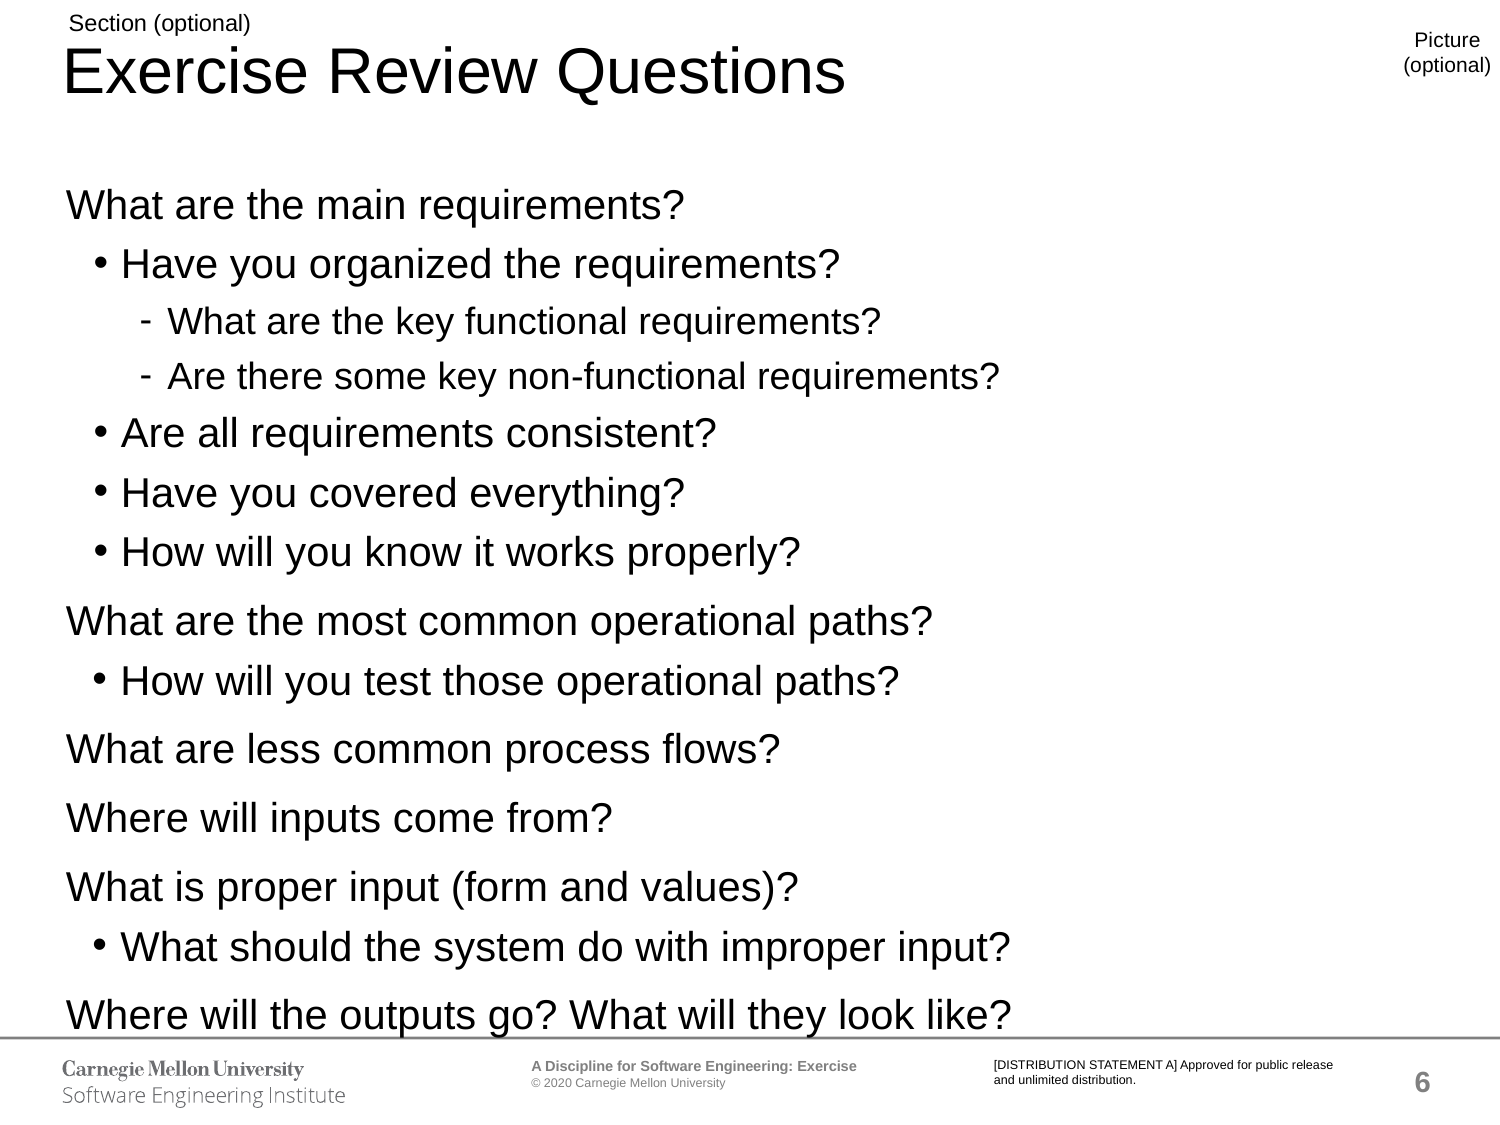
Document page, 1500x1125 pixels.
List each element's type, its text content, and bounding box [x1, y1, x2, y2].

list What are the main requirements? Have you organized the requirements? What are the key functional requirements? Are there some key non-functional requirements? Are all requirements consistent? Have you covered everything? How will you know it works properly? What are the most common operational paths? How will you test those operational paths? What are less common process flows? Where will inputs come from? What is proper input (form and values)? What should the system do with improper input? Where will the outputs go? What will they look like? [65, 177, 1431, 1046]
title Exercise Review Questions [62, 37, 1338, 182]
